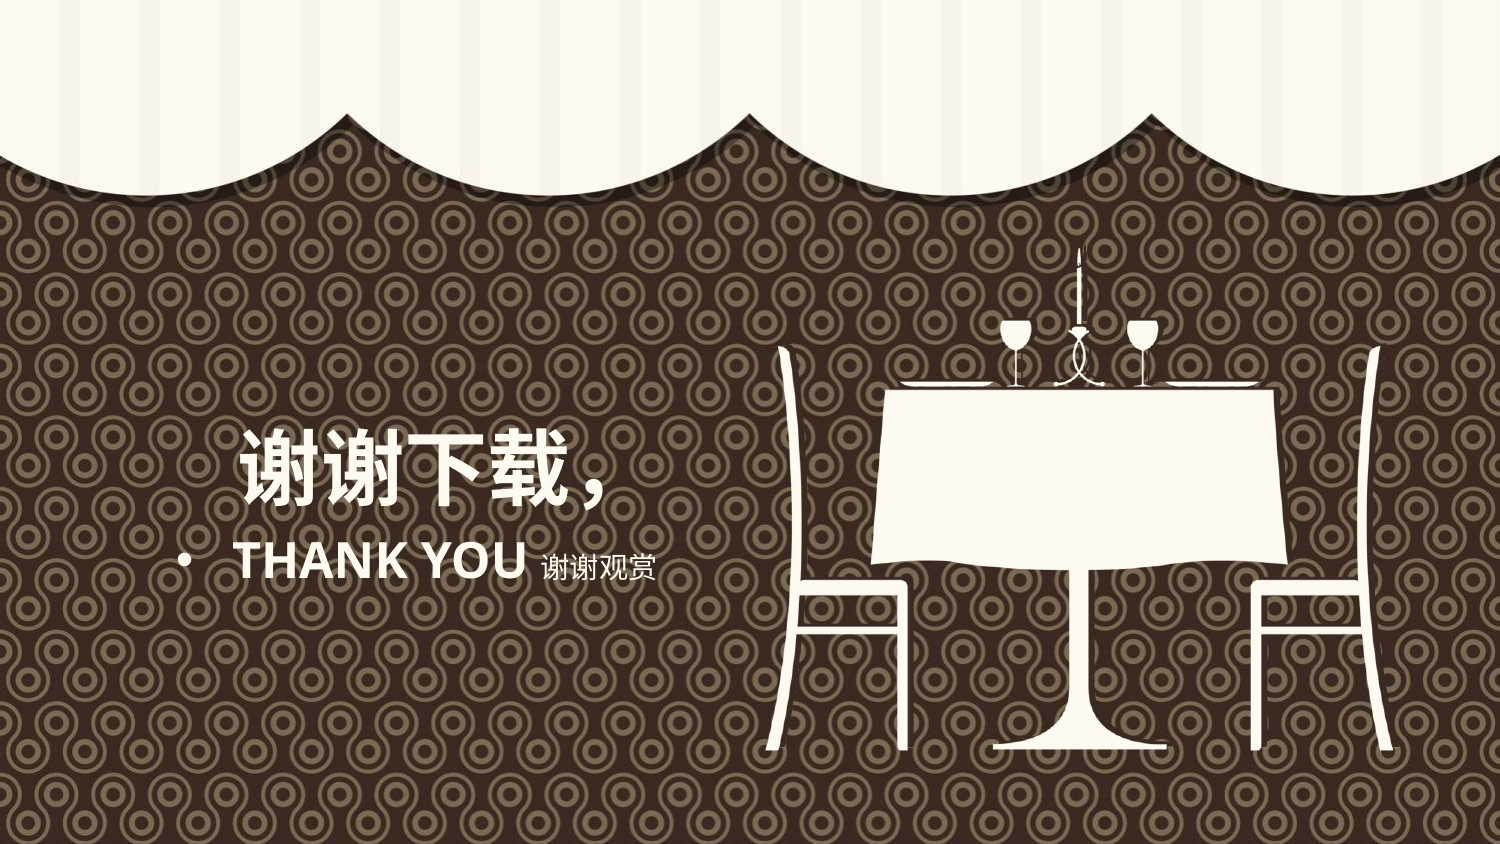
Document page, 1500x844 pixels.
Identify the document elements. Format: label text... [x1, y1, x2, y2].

text_box 谢谢下载， [64, 418, 717, 514]
text_box THANK YOU谢谢观赏 [17, 528, 686, 611]
picture [0, 0, 1500, 844]
